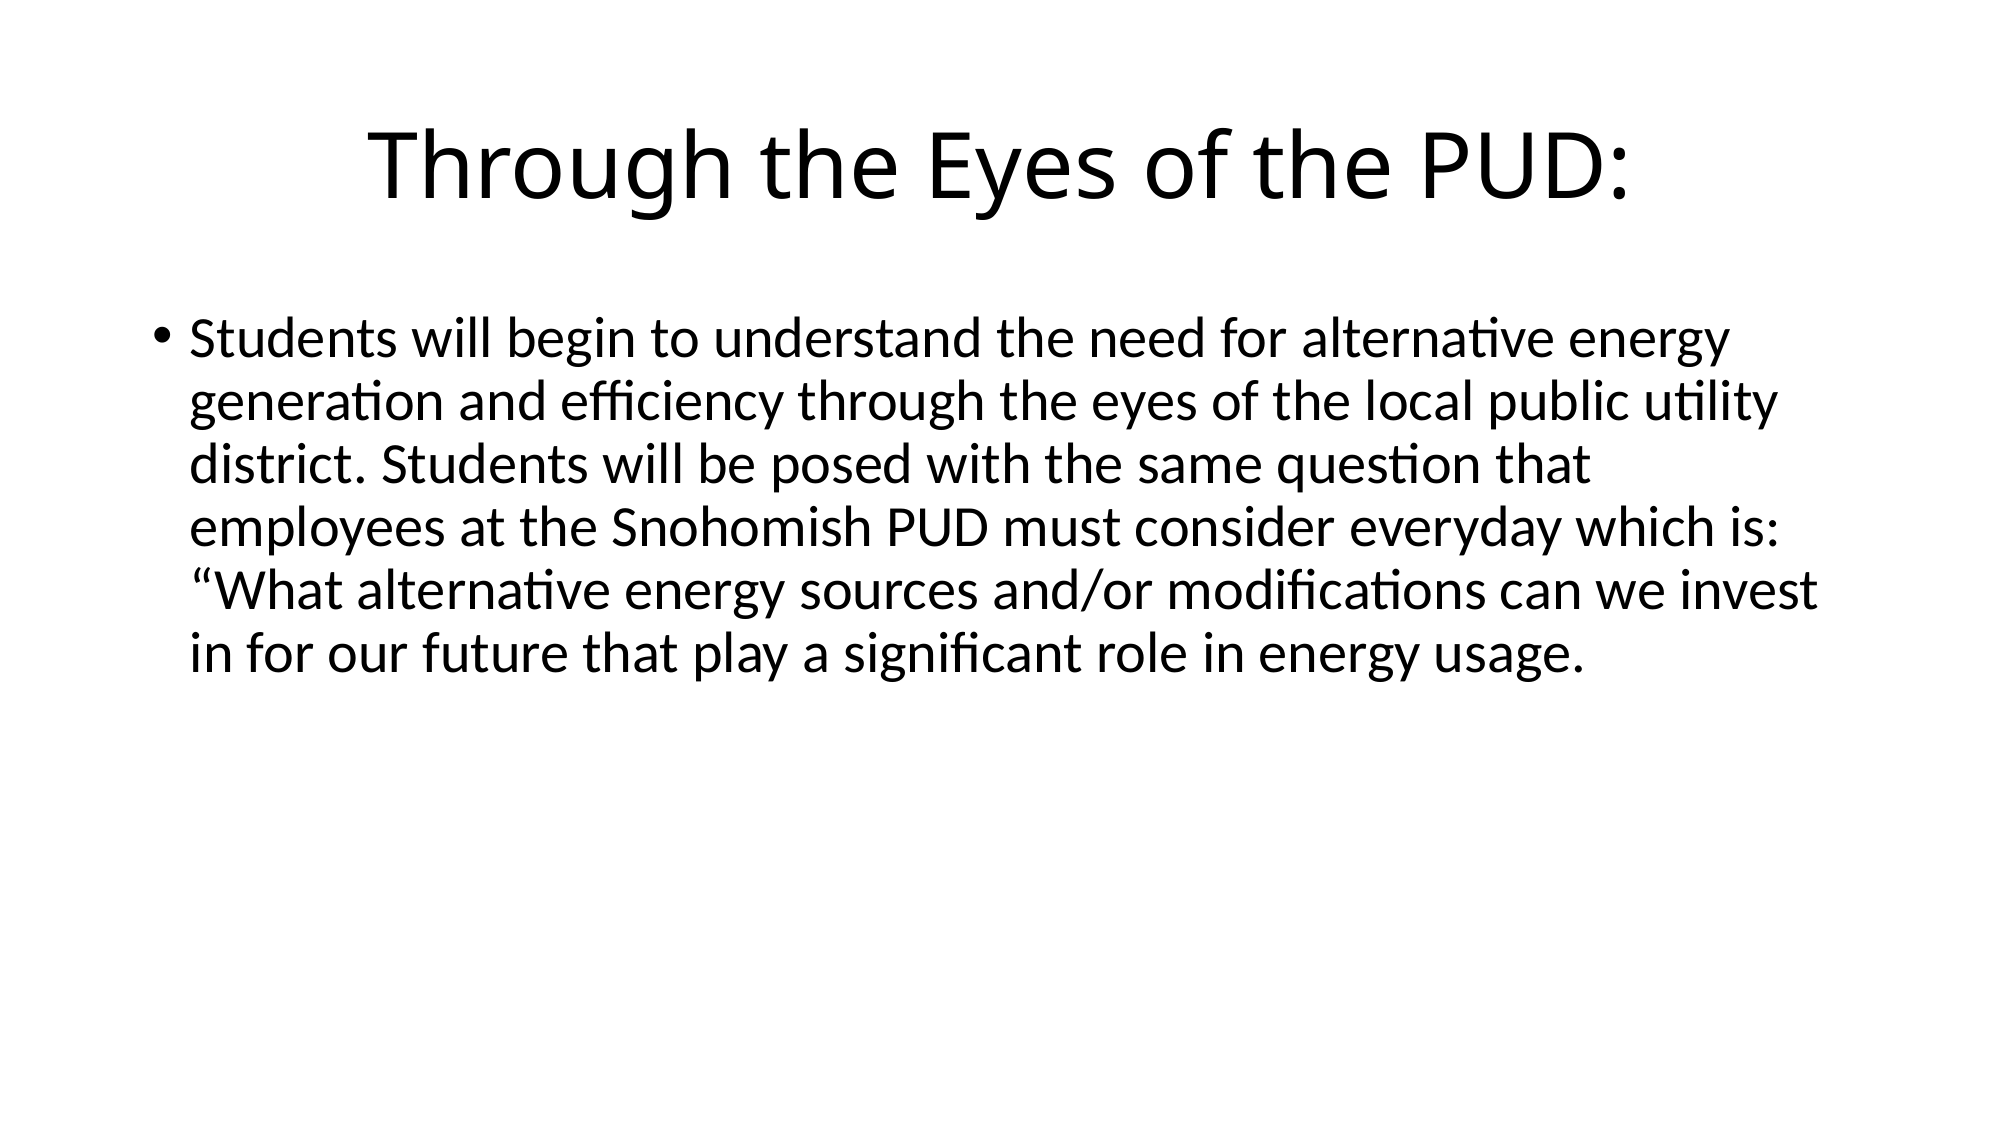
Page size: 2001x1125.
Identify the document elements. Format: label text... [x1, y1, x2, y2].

title Through the Eyes of the PUD: [137, 59, 1863, 278]
list Students will begin to understand the need for alternative energy generation and efficiency through the eyes of the local public utility district. Students will be posed with the same question that employees at the Snohomish PUD must consider everyday which is: “What alternative energy sources and/or modifications can we invest in for our future that play a significant role in energy usage. [137, 299, 1863, 1014]
